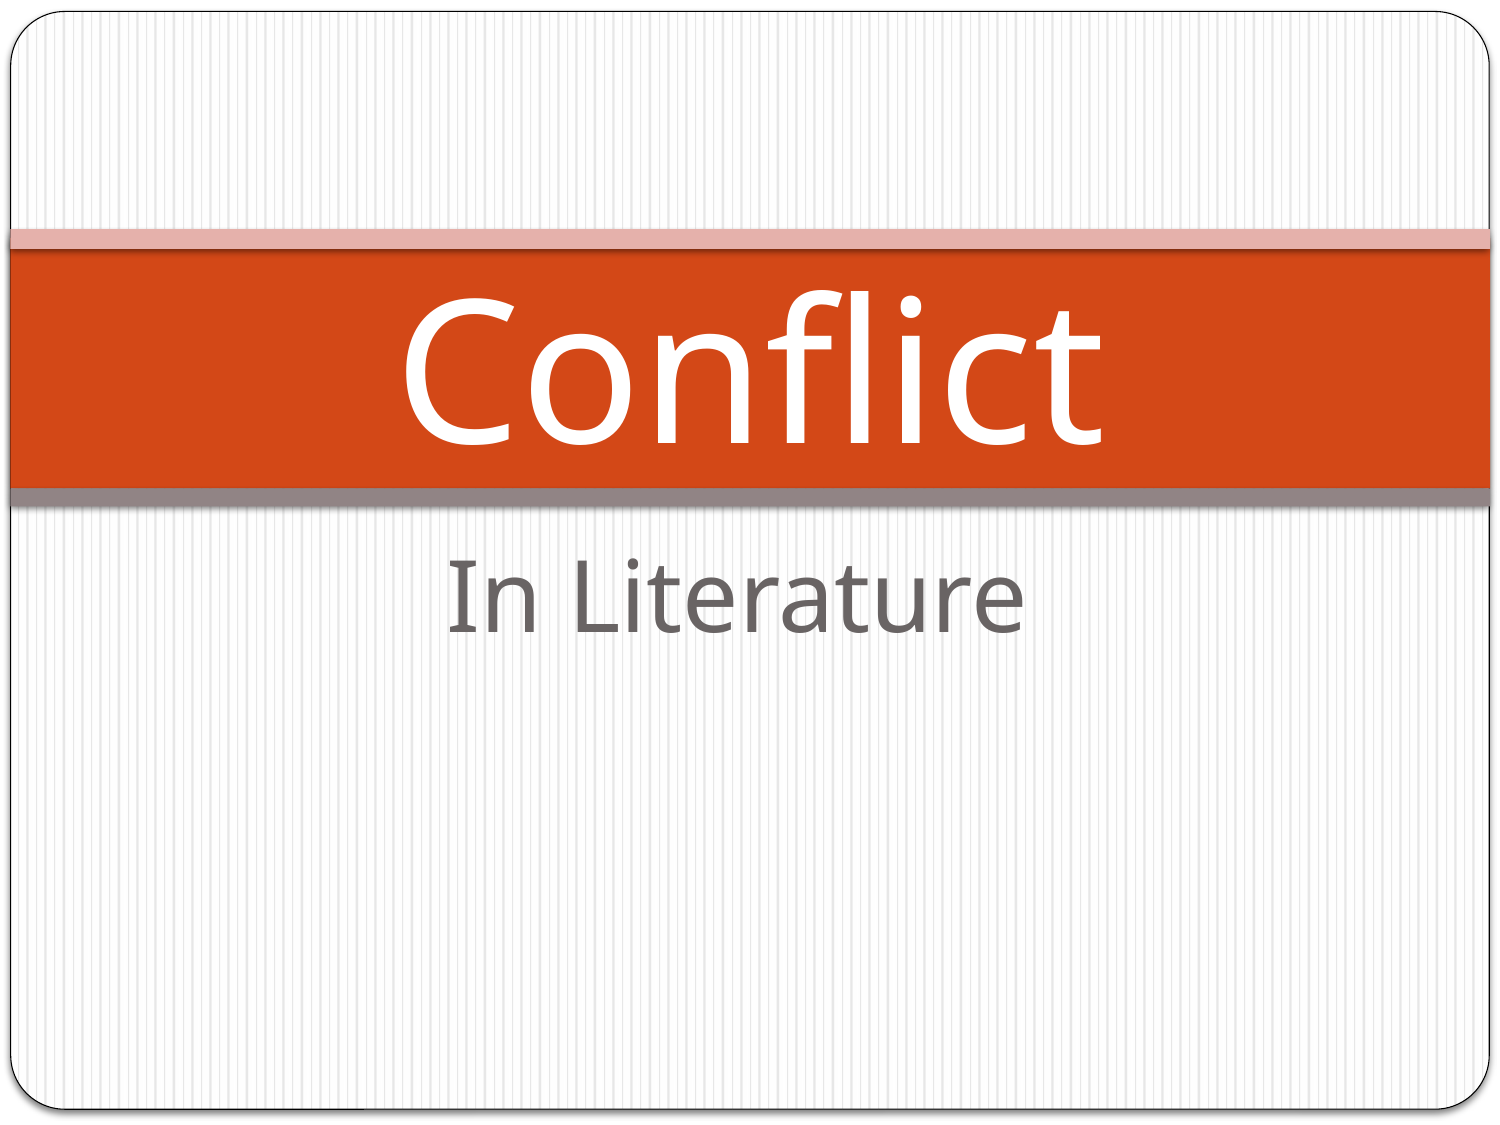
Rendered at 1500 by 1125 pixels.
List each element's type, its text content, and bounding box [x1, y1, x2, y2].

title Conflict [75, 247, 1425, 489]
subtitle In Literature [212, 525, 1263, 788]
